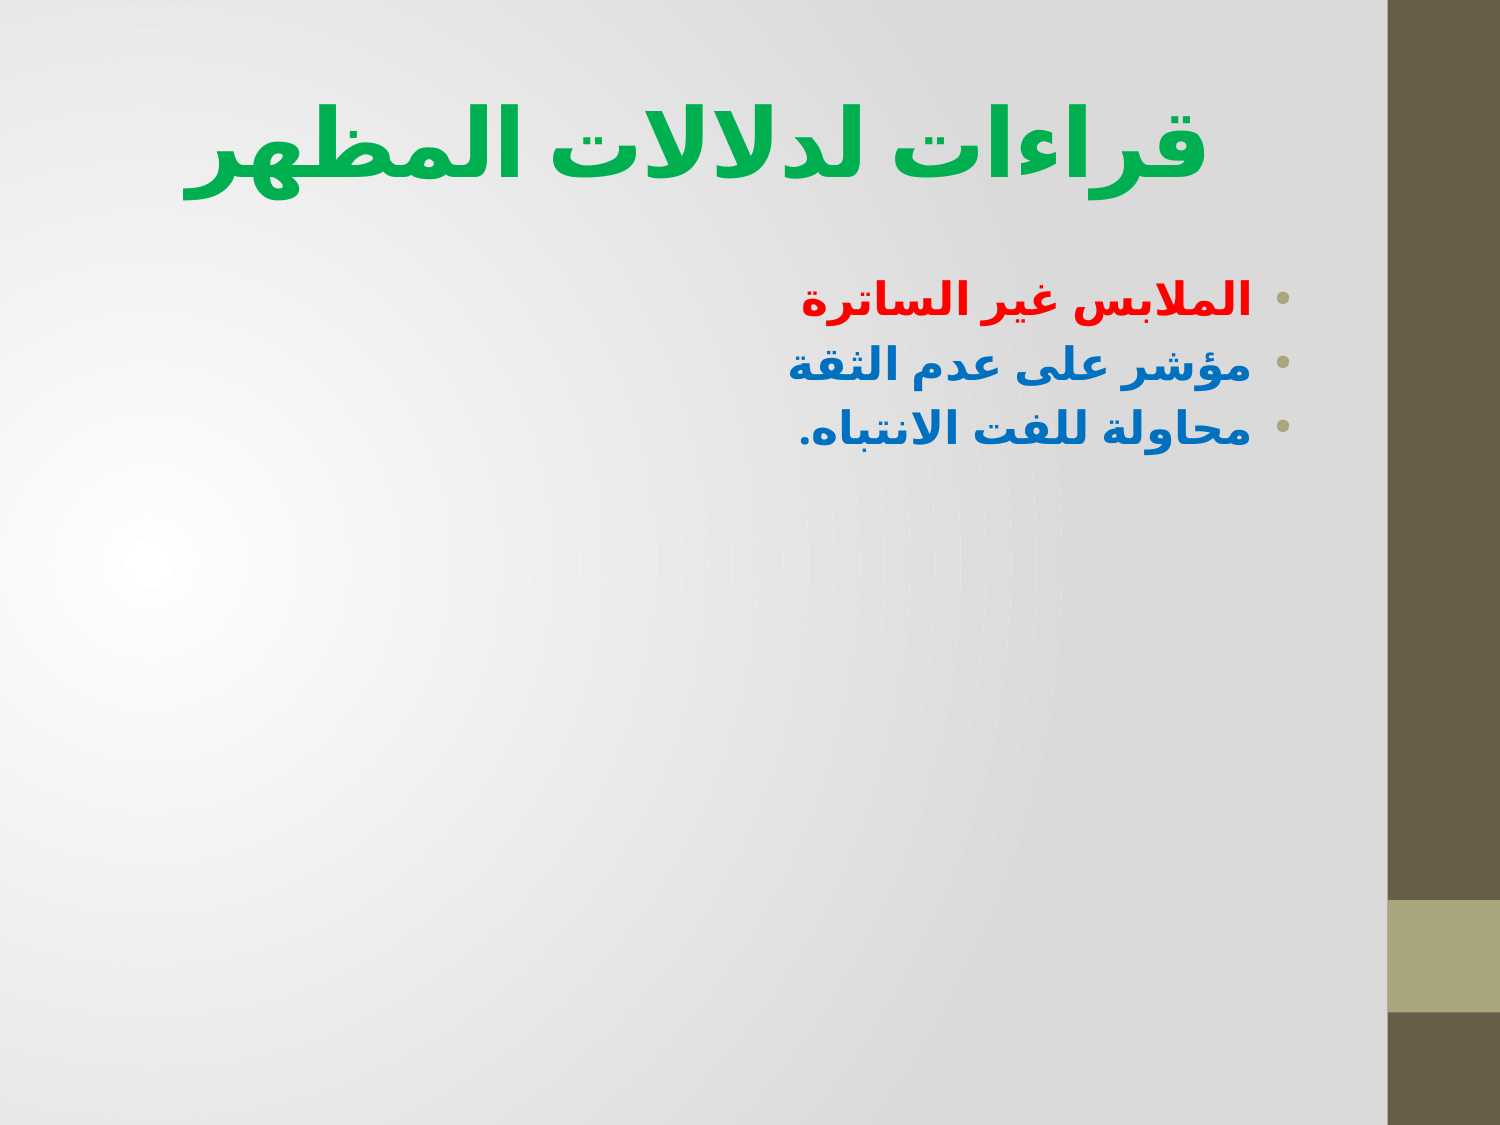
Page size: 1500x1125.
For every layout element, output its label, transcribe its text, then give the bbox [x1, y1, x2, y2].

list الملابس غير الساترة مؤشر على عدم الثقة محاولة للفت الانتباه. [75, 262, 1325, 1050]
title قراءات لدلالات المظهر [75, 45, 1325, 233]
